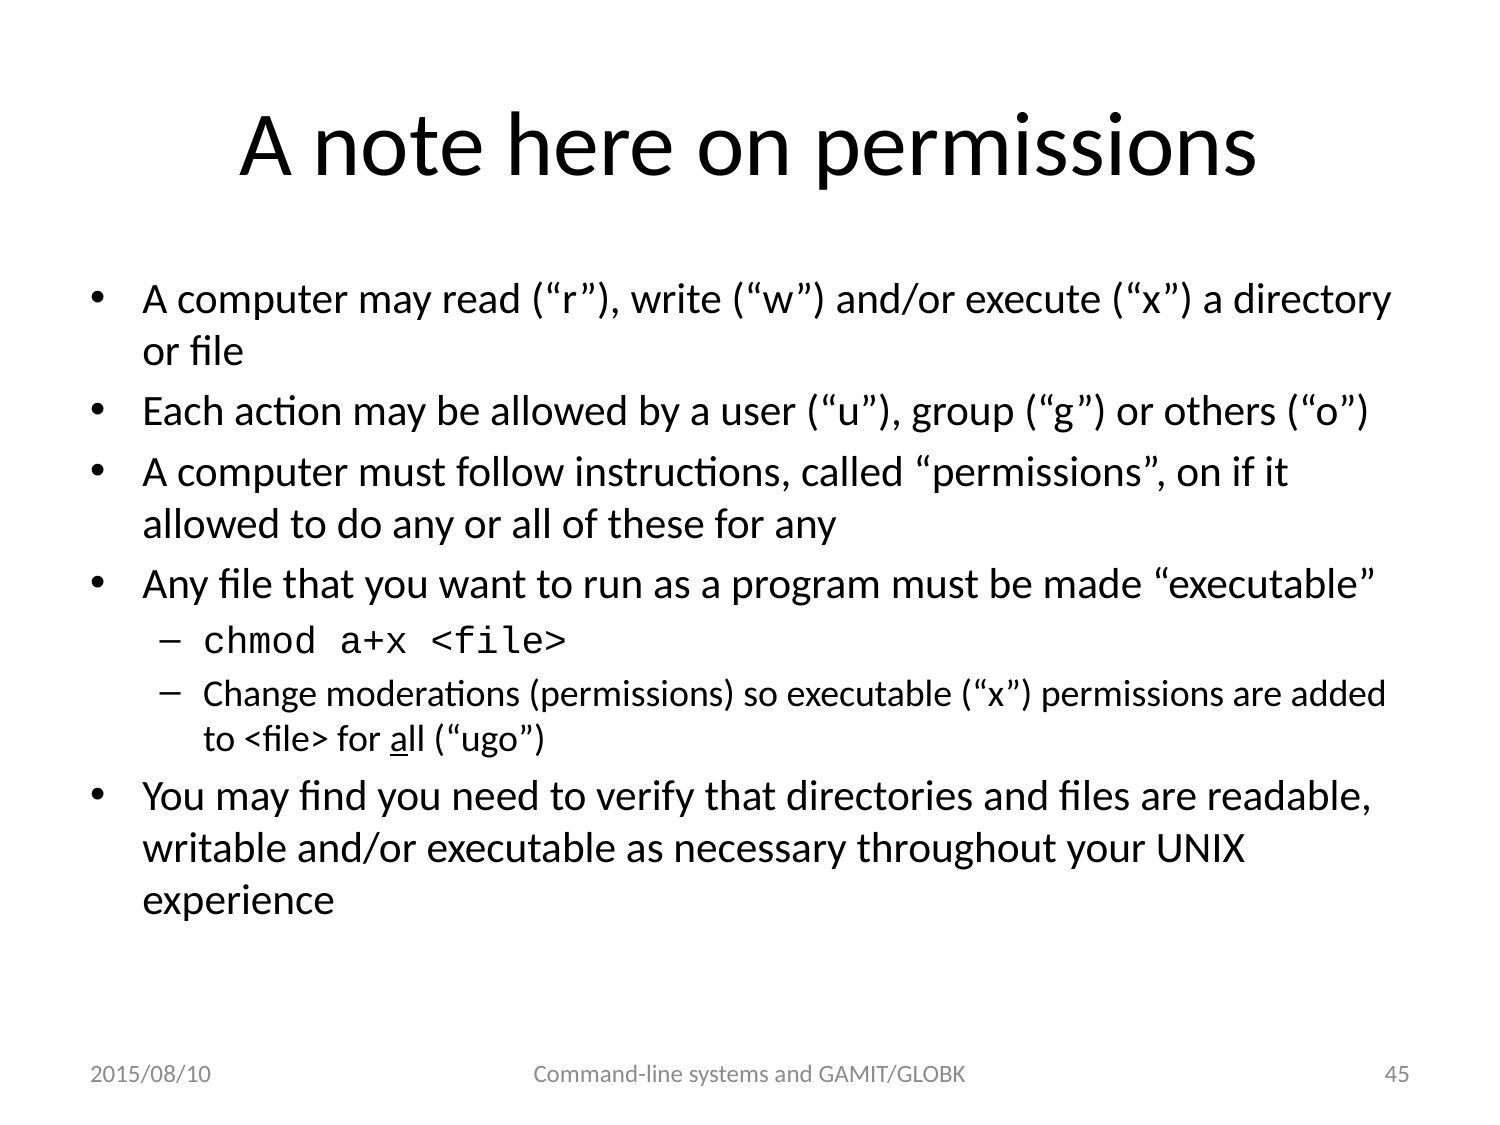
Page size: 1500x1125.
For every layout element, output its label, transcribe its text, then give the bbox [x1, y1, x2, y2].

slide_number 45 [1074, 1042, 1425, 1103]
title A note here on permissions [75, 45, 1425, 233]
footer Command-line systems and GAMIT/GLOBK [512, 1042, 988, 1103]
list A computer may read (“r”), write (“w”) and/or execute (“x”) a directory or file Each action may be allowed by a user (“u”), group (“g”) or others (“o”) A computer must follow instructions, called “permissions”, on if it allowed to do any or all of these for any Any file that you want to run as a program must be made “executable” chmod a+x <file> Change moderations (permissions) so executable (“x”) permissions are added to <file> for all (“ugo”) You may find you need to verify that directories and files are readable, writable and/or executable as necessary throughout your UNIX experience [75, 262, 1425, 1005]
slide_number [75, 1042, 425, 1103]
